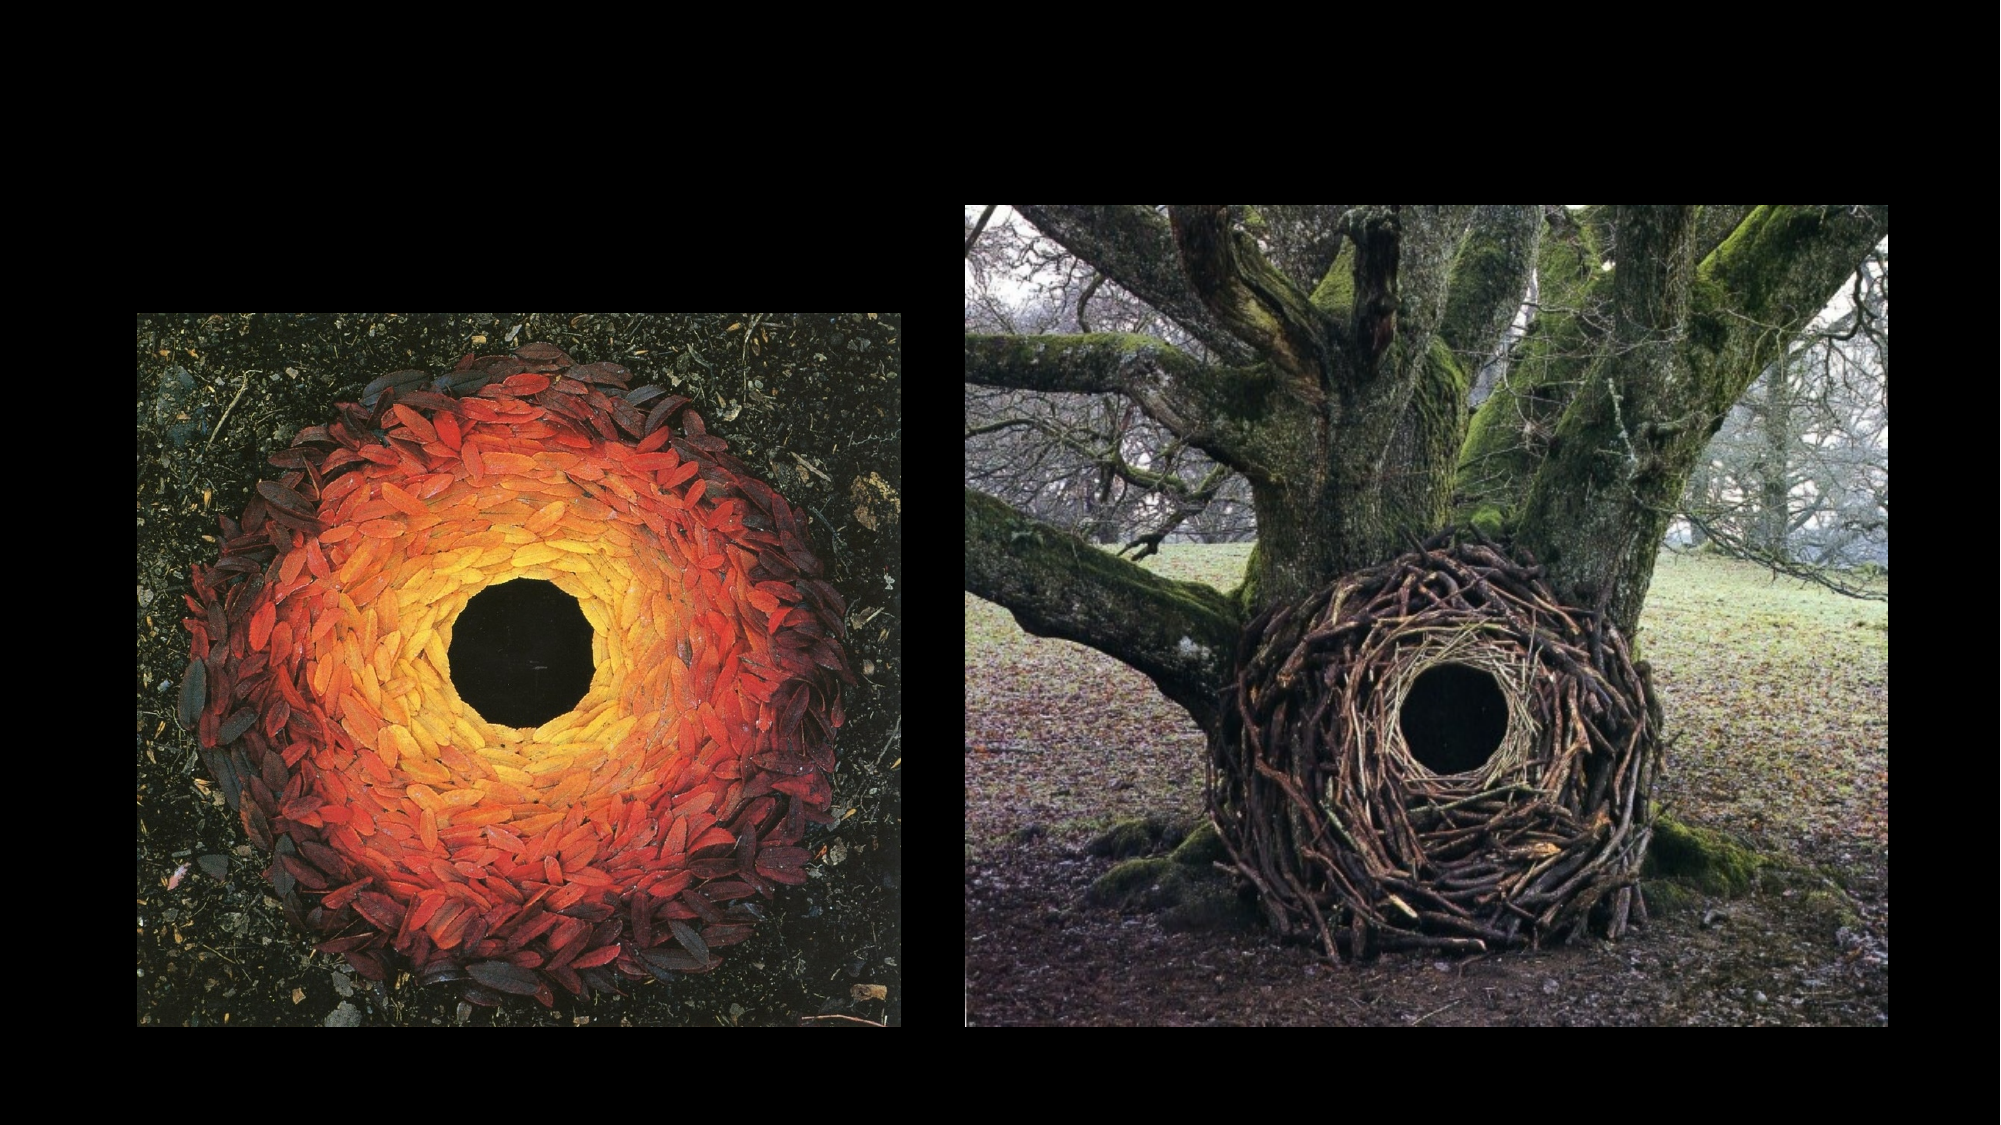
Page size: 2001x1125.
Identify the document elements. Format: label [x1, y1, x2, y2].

list [137, 313, 901, 1028]
picture [965, 205, 1888, 1028]
